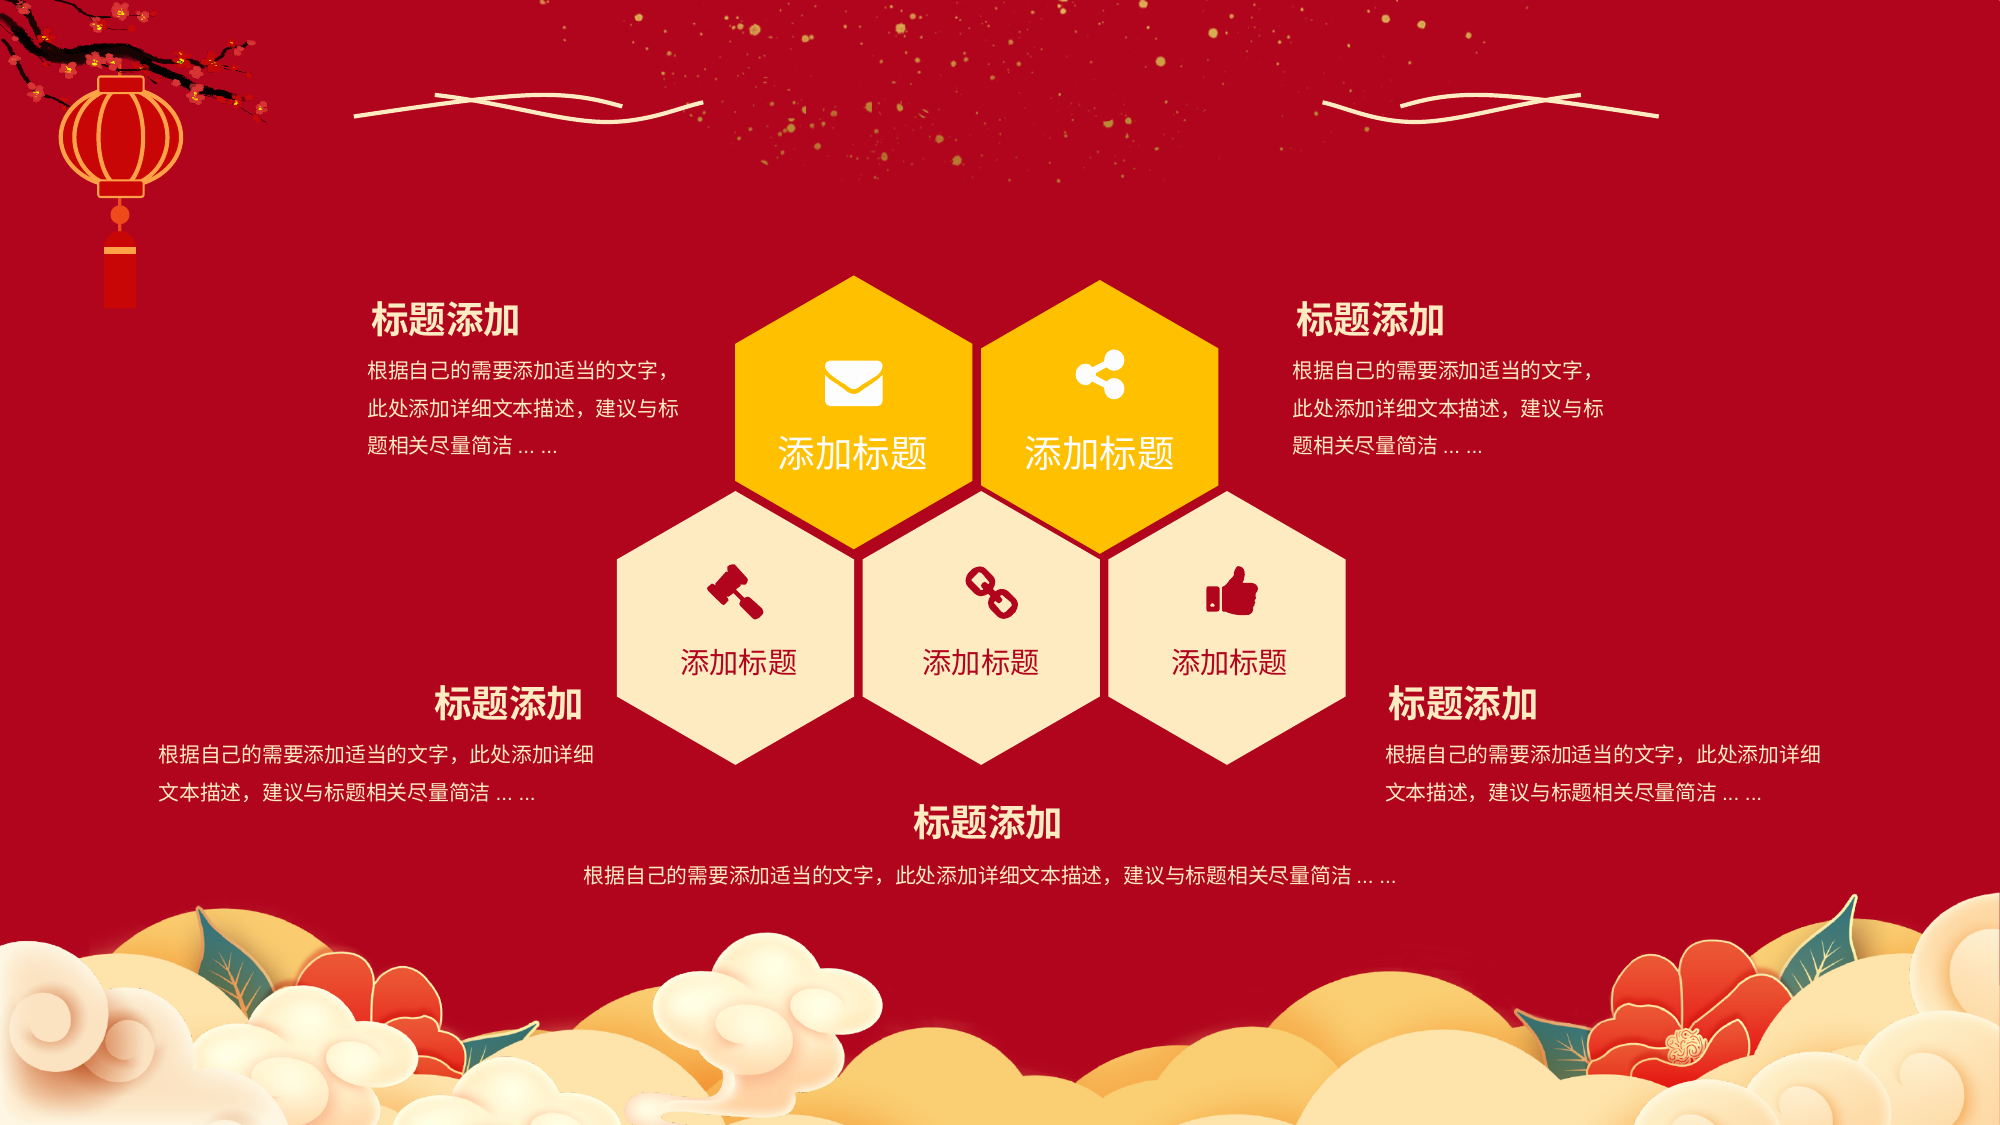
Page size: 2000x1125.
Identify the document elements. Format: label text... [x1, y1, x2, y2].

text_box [1322, 94, 1659, 123]
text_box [1369, 672, 1850, 810]
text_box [143, 672, 623, 810]
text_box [568, 791, 1439, 893]
picture [0, 0, 2000, 339]
picture [113, 199, 118, 207]
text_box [1277, 288, 1626, 464]
picture [0, 877, 2000, 1125]
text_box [352, 288, 701, 464]
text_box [353, 94, 704, 123]
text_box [616, 275, 1346, 766]
text_box 单击此处添加标题文本 [512, 51, 1513, 137]
picture [113, 222, 118, 232]
